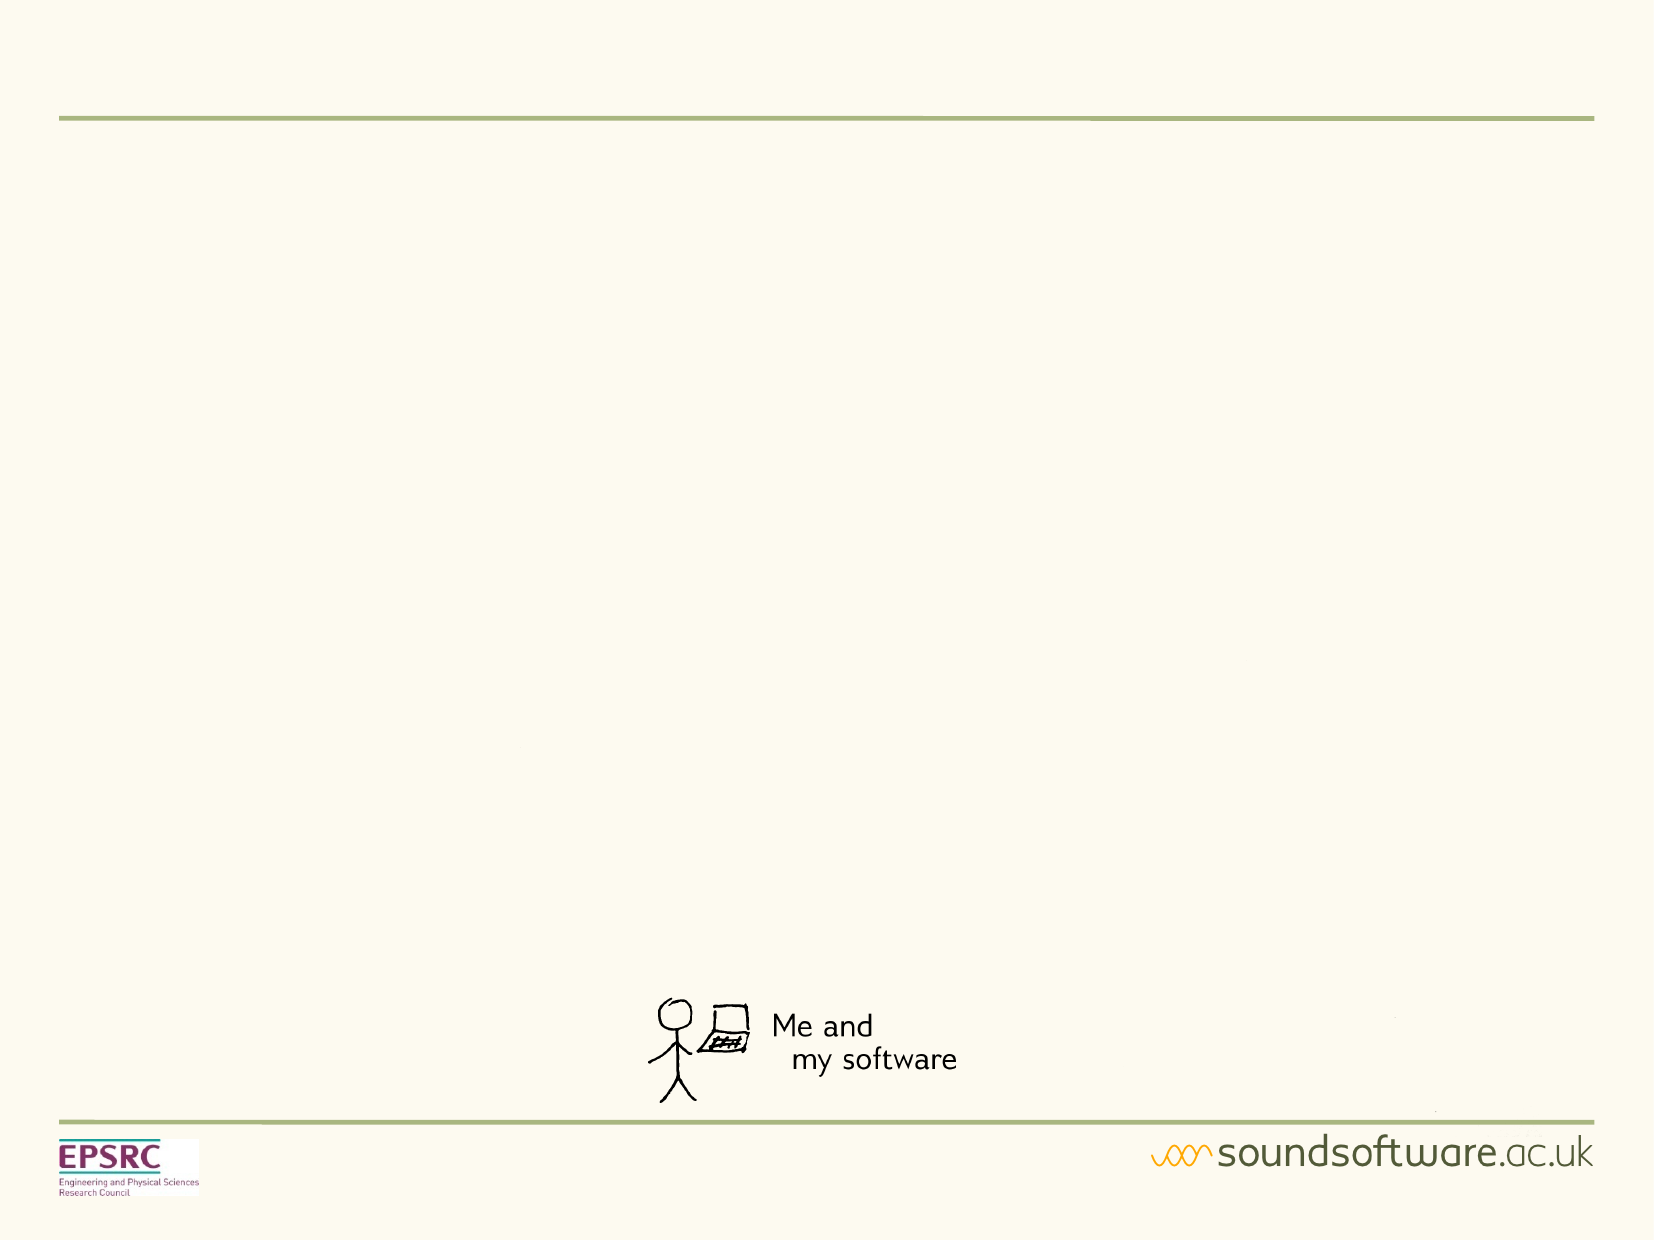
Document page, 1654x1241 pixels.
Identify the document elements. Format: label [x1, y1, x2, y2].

picture [59, 1139, 199, 1196]
picture [109, 118, 1593, 1167]
